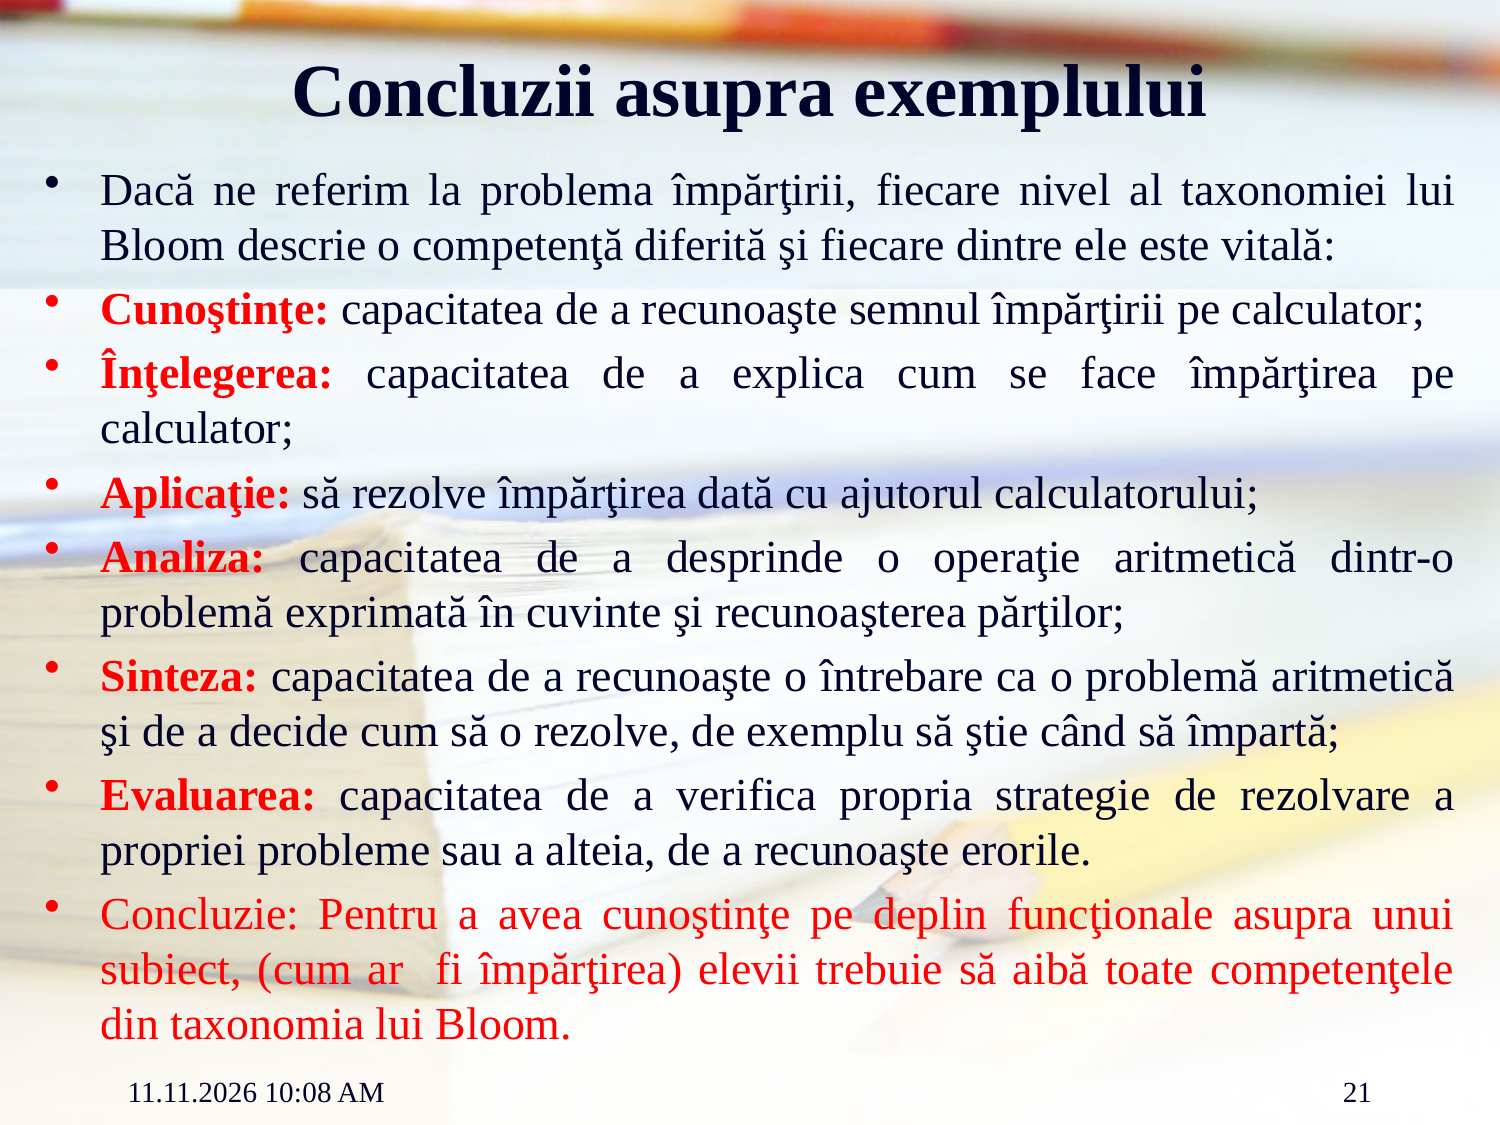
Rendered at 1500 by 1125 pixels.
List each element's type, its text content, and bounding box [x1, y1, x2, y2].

list Dacă ne referim la problema împărţirii, fiecare nivel al taxonomiei lui Bloom descrie o competenţă diferită şi fiecare dintre ele este vitală: Cunoştinţe: capacitatea de a recunoaşte semnul împărţirii pe calculator; Înţelegerea: capacitatea de a explica cum se face împărţirea pe calculator; Aplicaţie: să rezolve împărţirea dată cu ajutorul calculatorului; Analiza: capacitatea de a desprinde o operaţie aritmetică dintr-o problemă exprimată în cuvinte şi recunoaşterea părţilor; Sinteza: capacitatea de a recunoaşte o întrebare ca o problemă aritmetică şi de a decide cum să o rezolve, de exemplu să ştie când să împartă; Evaluarea: capacitatea de a verifica propria strategie de rezolvare a propriei probleme sau a alteia, de a recunoaşte erorile. Concluzie: Pentru a avea cunoştinţe pe deplin funcţionale asupra unui subiect, (cum ar fi împărţirea) elevii trebuie să aibă toate competenţele din taxonomia lui Bloom. [29, 152, 1471, 1044]
title Concluzii asupra exemplului [29, 32, 1471, 141]
picture [0, 0, 1500, 1125]
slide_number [112, 1065, 426, 1114]
slide_number 21 [1074, 1065, 1388, 1114]
